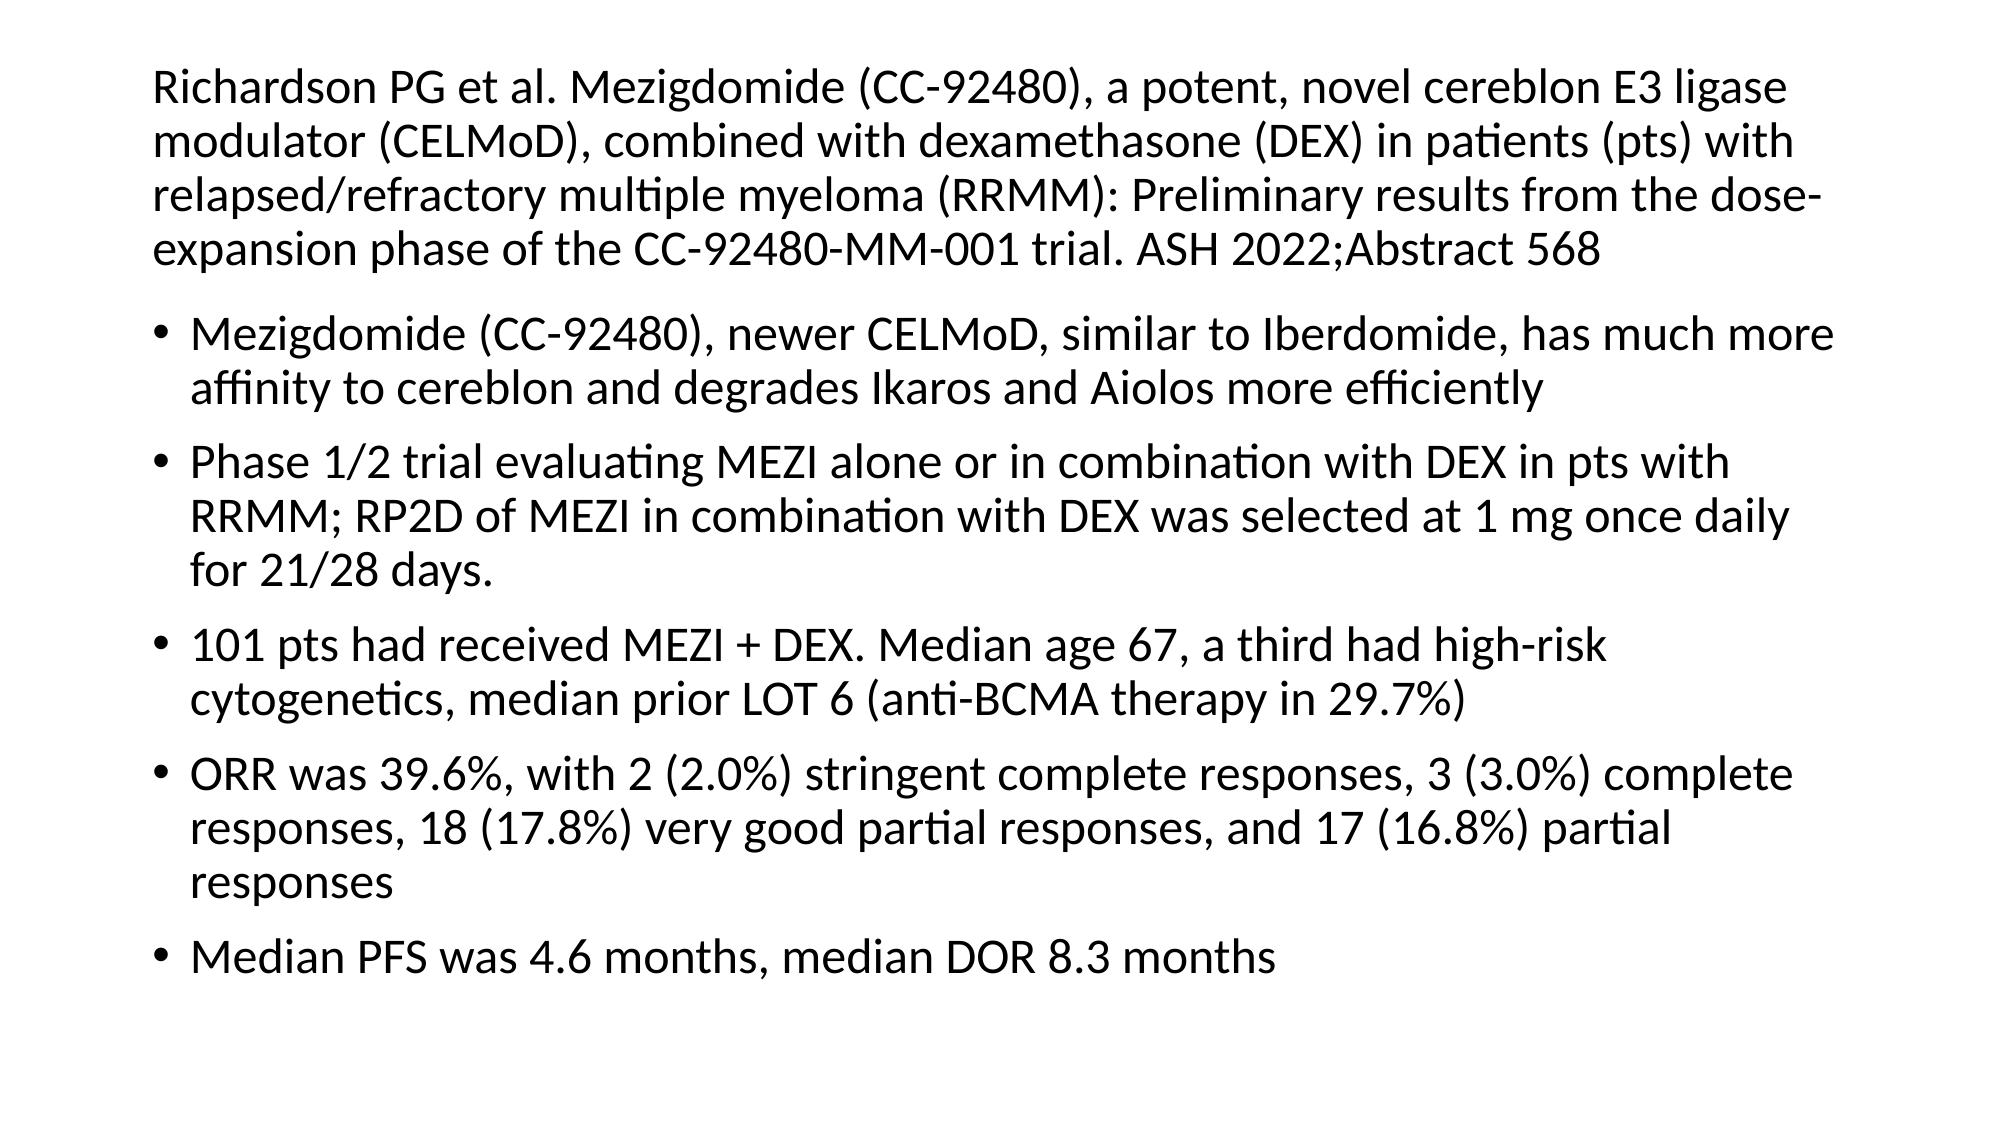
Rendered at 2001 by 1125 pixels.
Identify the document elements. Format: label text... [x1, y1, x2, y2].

list Mezigdomide (CC-92480), newer CELMoD, similar to Iberdomide, has much more affinity to cereblon and degrades Ikaros and Aiolos more efficiently Phase 1/2 trial evaluating MEZI alone or in combination with DEX in pts with RRMM; RP2D of MEZI in combination with DEX was selected at 1 mg once daily for 21/28 days. 101 pts had received MEZI + DEX. Median age 67, a third had high-risk cytogenetics, median prior LOT 6 (anti-BCMA therapy in 29.7%) ORR was 39.6%, with 2 (2.0%) stringent complete responses, 3 (3.0%) complete responses, 18 (17.8%) very good partial responses, and 17 (16.8%) partial responses Median PFS was 4.6 months, median DOR 8.3 months [137, 299, 1863, 1085]
title Richardson PG et al. Mezigdomide (CC-92480), a potent, novel cereblon E3 ligase modulator (CELMoD), combined with dexamethasone (DEX) in patients (pts) with relapsed/refractory multiple myeloma (RRMM): Preliminary results from the dose-expansion phase of the CC-92480-MM-001 trial. ASH 2022;Abstract 568 [137, 59, 1863, 278]
